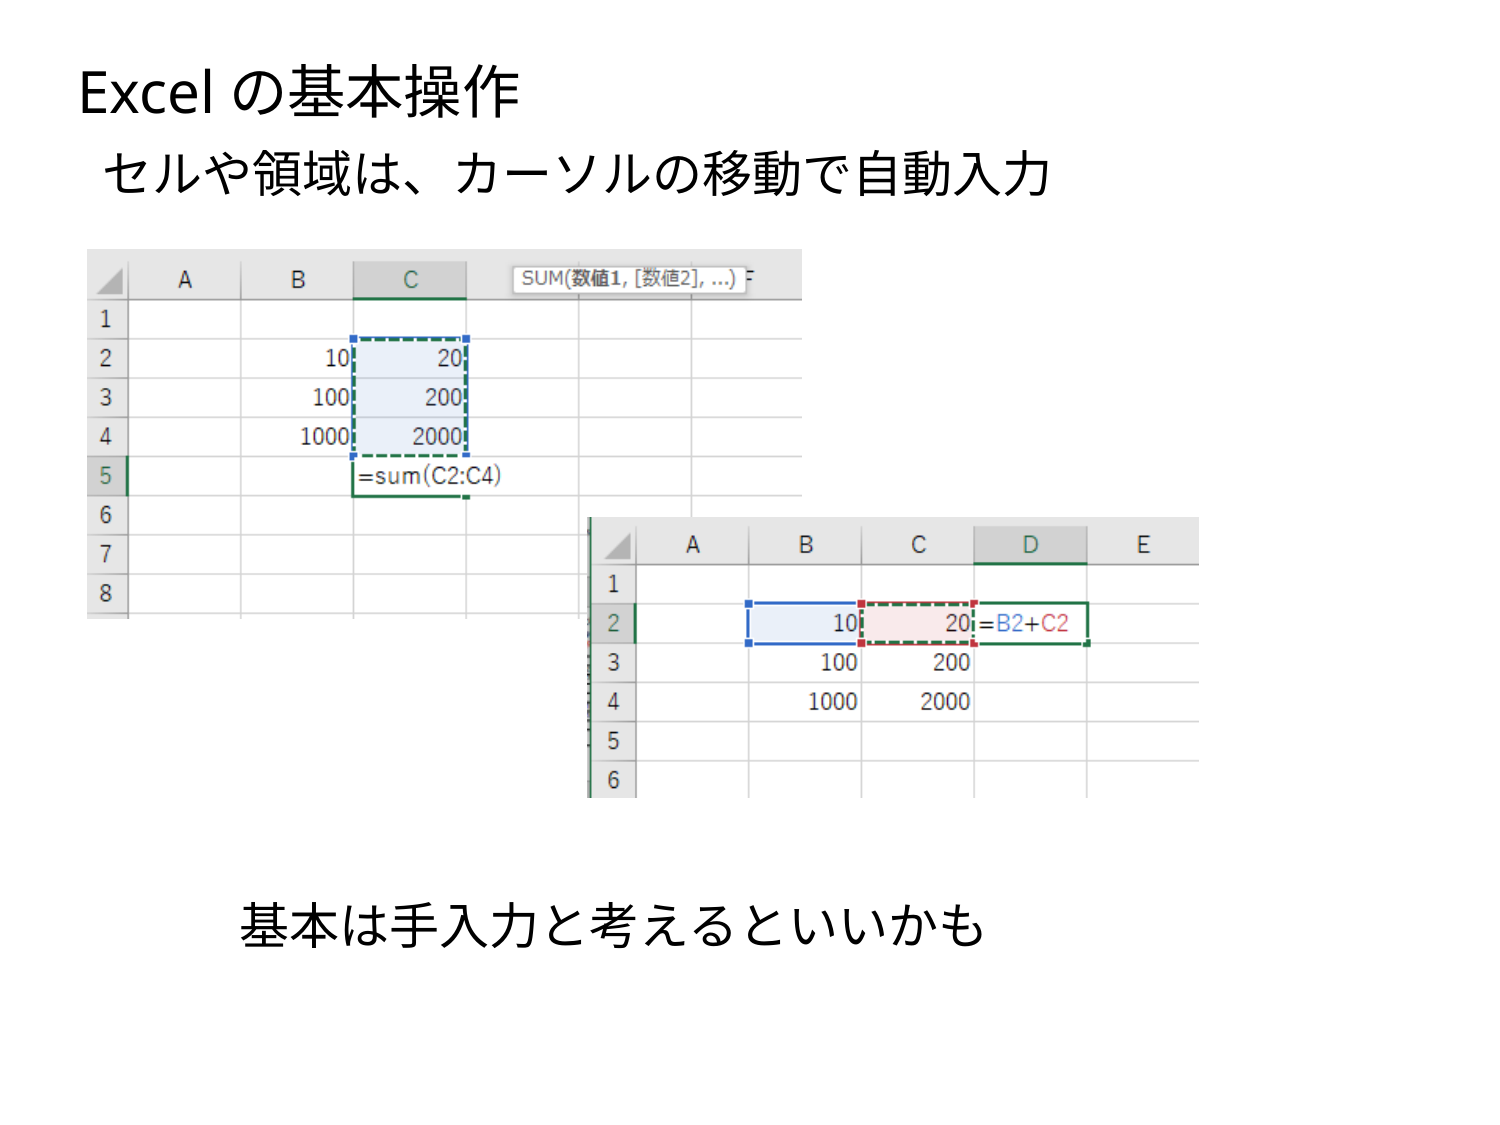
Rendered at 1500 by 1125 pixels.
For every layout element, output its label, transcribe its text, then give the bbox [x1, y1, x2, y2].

text_box セルや領域は、カーソルの移動で自動入力 [87, 135, 1388, 211]
text_box 基本は手入力と考えるといいかも [225, 887, 1500, 963]
picture [87, 249, 1199, 798]
text_box Excelの基本操作 [62, 47, 1366, 133]
